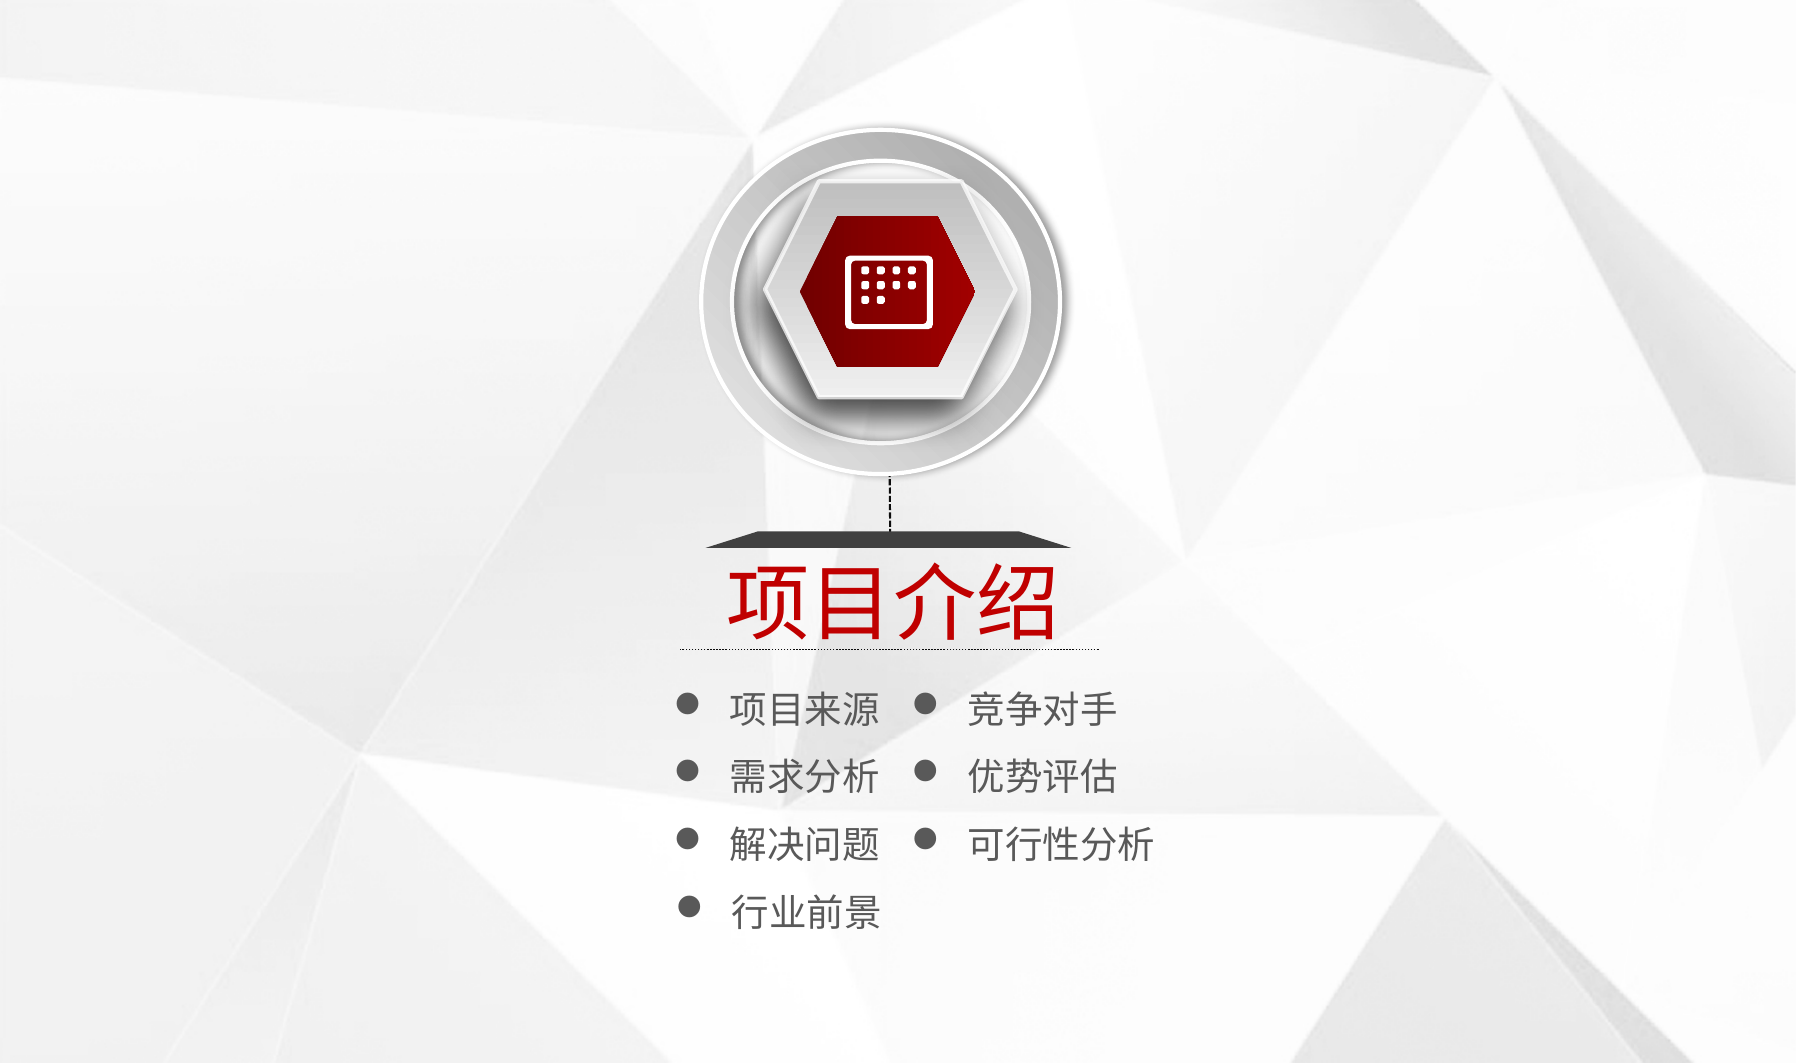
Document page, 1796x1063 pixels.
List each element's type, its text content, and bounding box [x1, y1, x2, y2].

text_box [699, 127, 1063, 477]
text_box 项目来源 [658, 678, 895, 739]
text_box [764, 181, 1016, 398]
text_box [703, 529, 1074, 551]
text_box 行业前景 [660, 881, 897, 942]
text_box 竞争对手 [896, 678, 1133, 739]
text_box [844, 255, 934, 330]
text_box 优势评估 [896, 745, 1133, 806]
text_box 需求分析 [658, 745, 895, 806]
text_box 可行性分析 [896, 813, 1171, 874]
picture [0, 0, 1796, 1063]
text_box [760, 380, 856, 439]
text_box 项目介绍 [711, 543, 1359, 658]
text_box 解决问题 [658, 813, 895, 874]
text_box [905, 344, 1020, 439]
